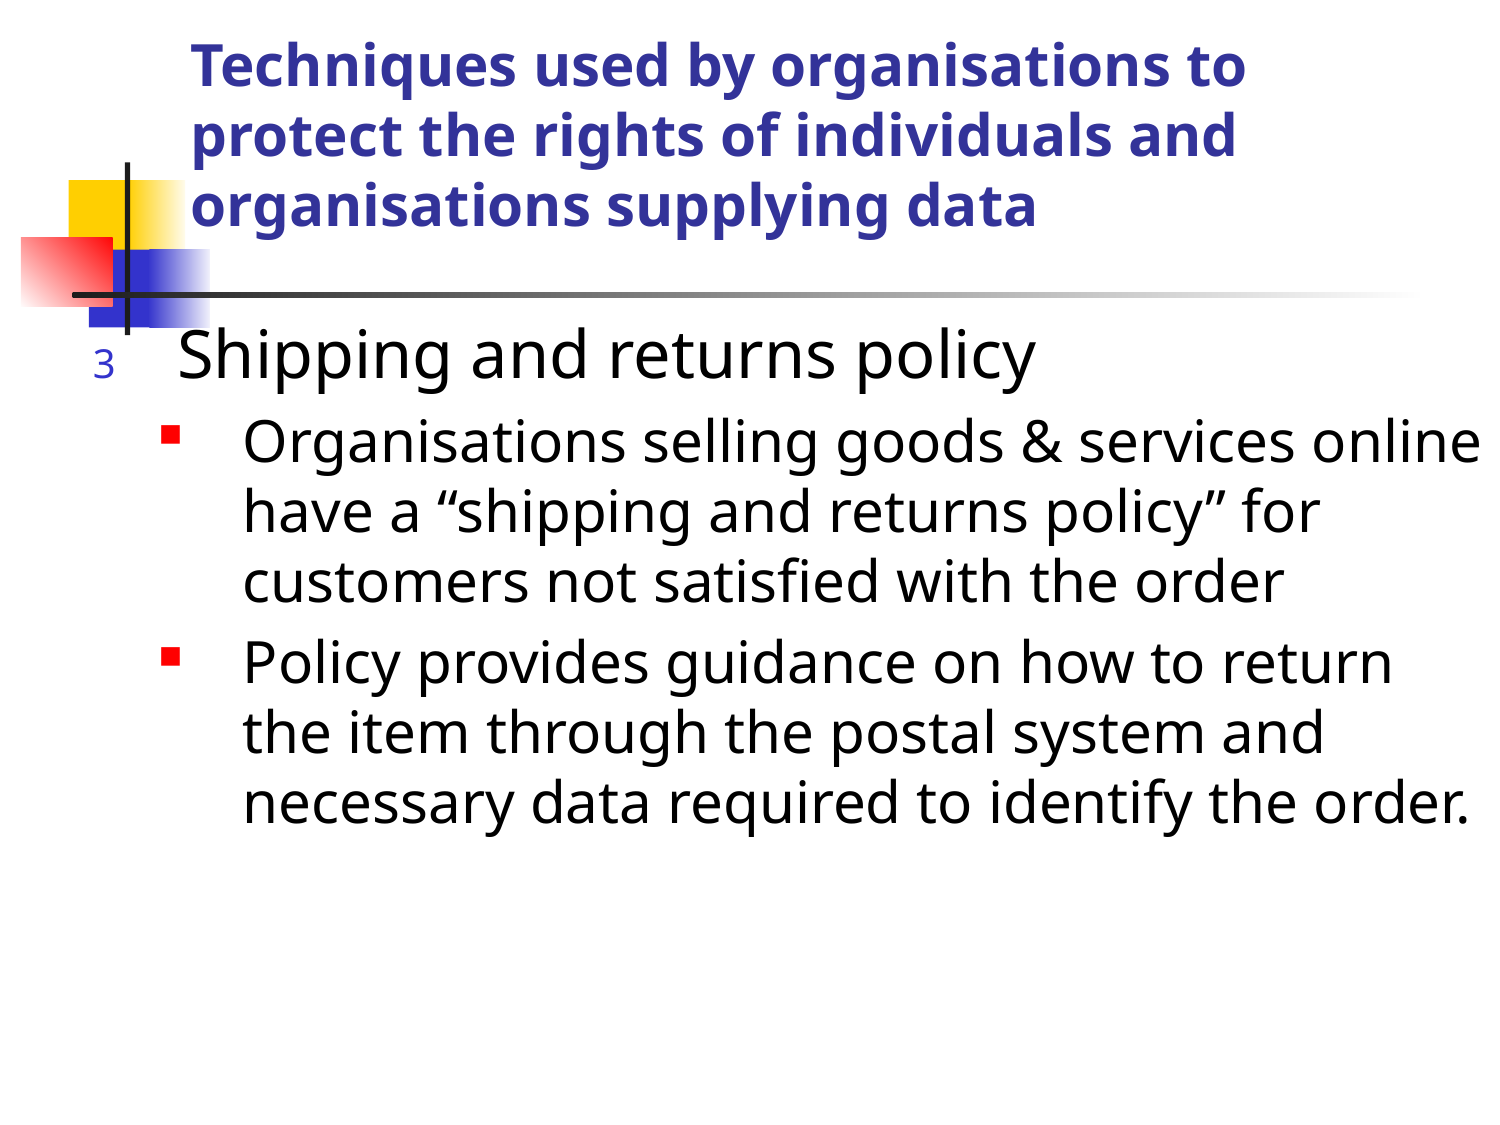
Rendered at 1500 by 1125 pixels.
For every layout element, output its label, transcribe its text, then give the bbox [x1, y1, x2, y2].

title Techniques used by organisations to protect the rights of individuals and organisations supplying data [175, 34, 1442, 247]
list Shipping and returns policy Organisations selling goods & services online have a “shipping and returns policy” for customers not satisfied with the order Policy provides guidance on how to return the item through the postal system and necessary data required to identify the order. [77, 304, 1500, 1102]
